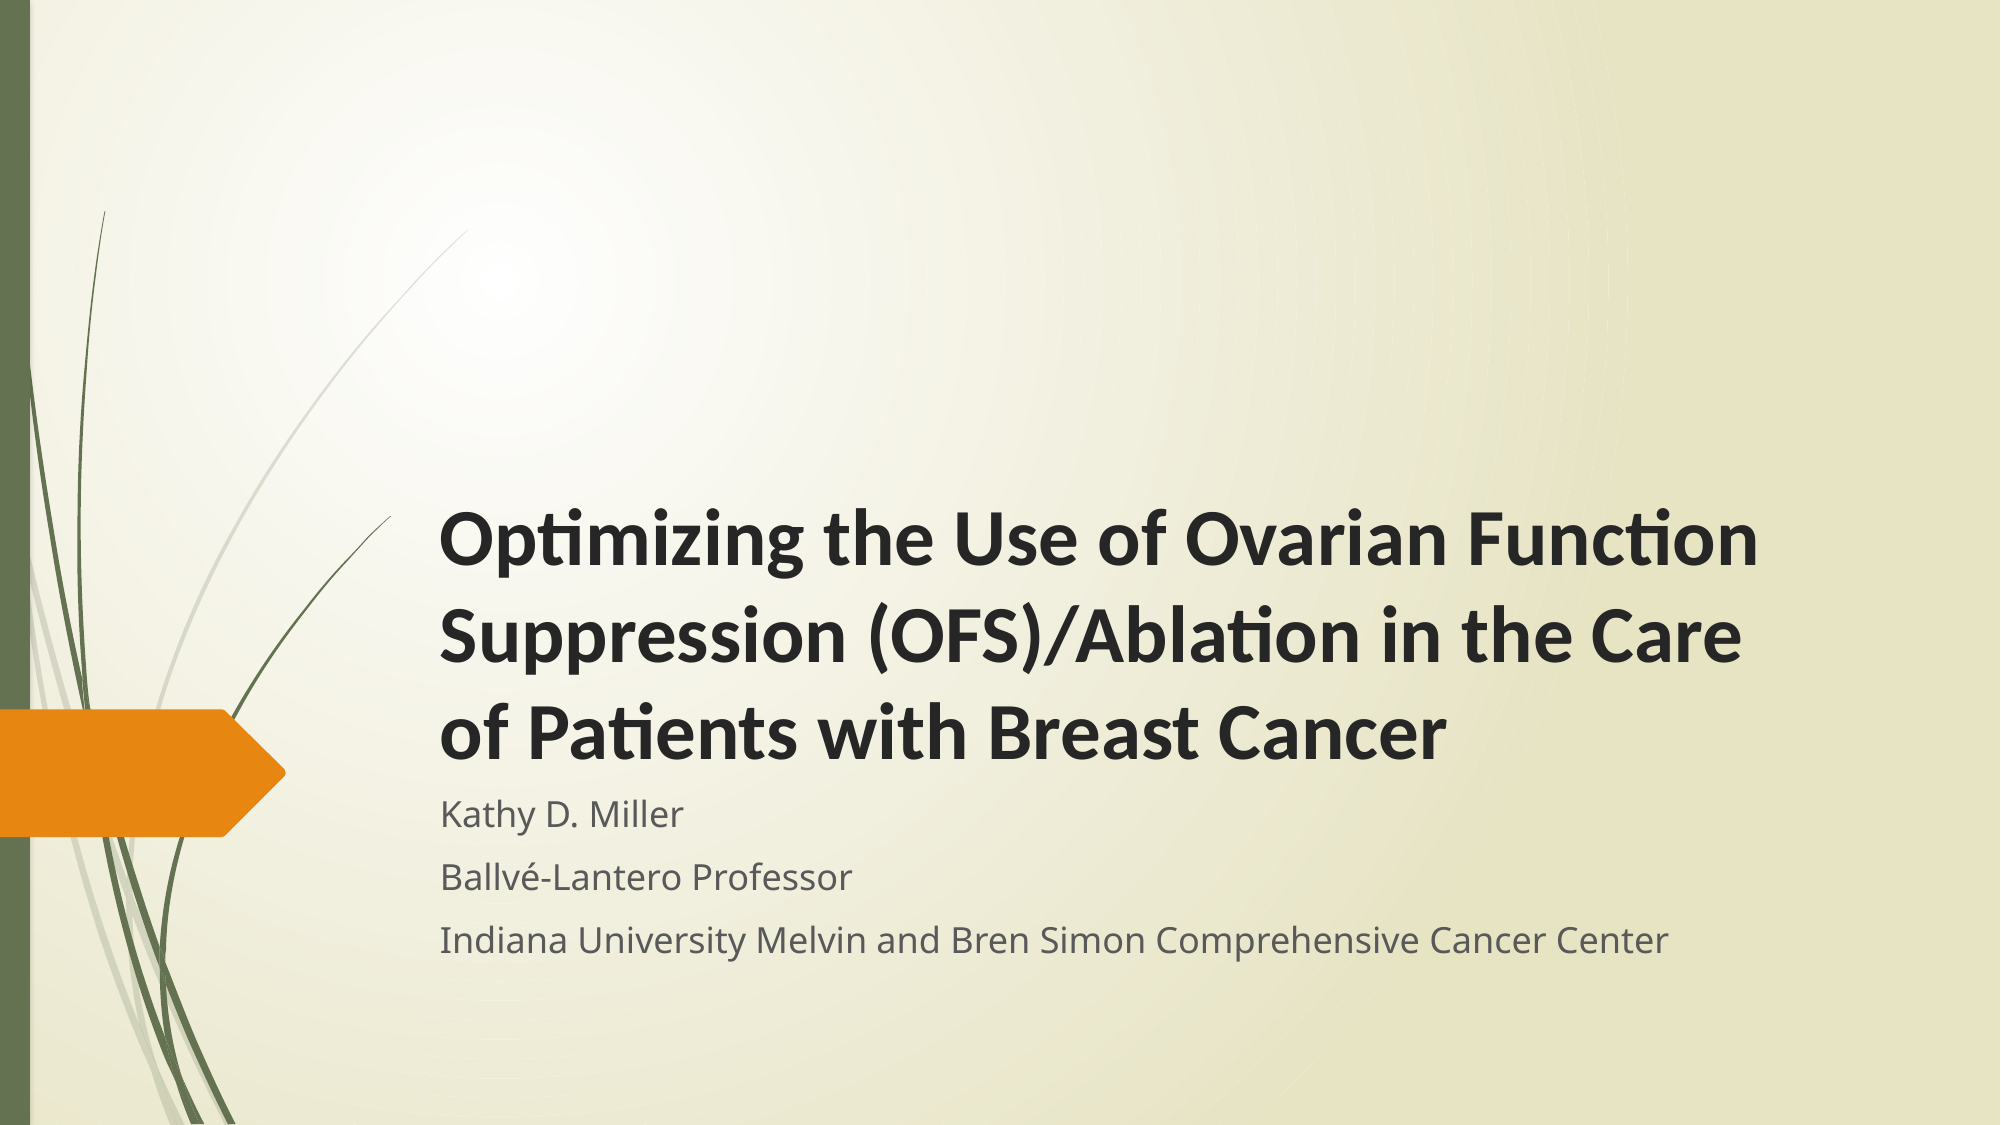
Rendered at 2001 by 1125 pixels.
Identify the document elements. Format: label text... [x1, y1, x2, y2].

title Optimizing the Use of Ovarian Function Suppression (OFS)/Ablation in the Care of Patients with Breast Cancer [424, 412, 1802, 783]
subtitle Kathy D. Miller Ballvé-Lantero Professor Indiana University Melvin and Bren Simon Comprehensive Cancer Center [424, 783, 1888, 969]
